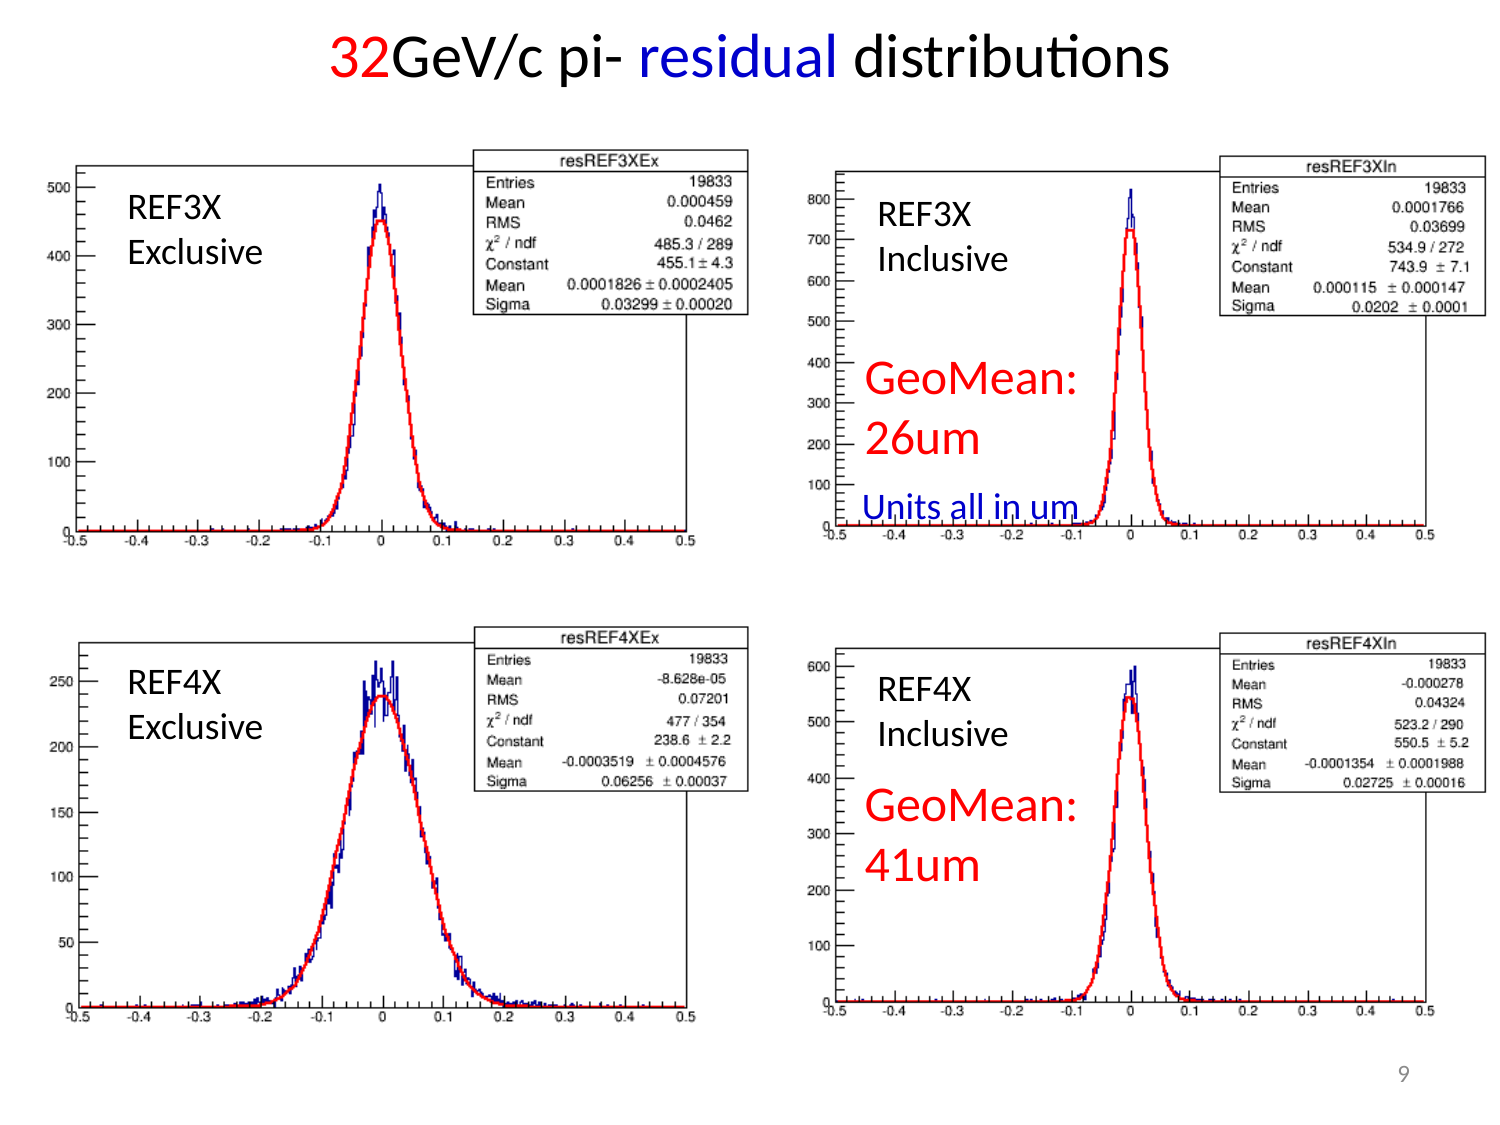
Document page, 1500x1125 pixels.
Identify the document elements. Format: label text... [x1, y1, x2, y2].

slide_number 9 [1074, 1055, 1425, 1103]
title 32GeV/c pi- residual distributions [75, 0, 1425, 105]
picture [0, 121, 1500, 578]
picture [2, 598, 1500, 1053]
